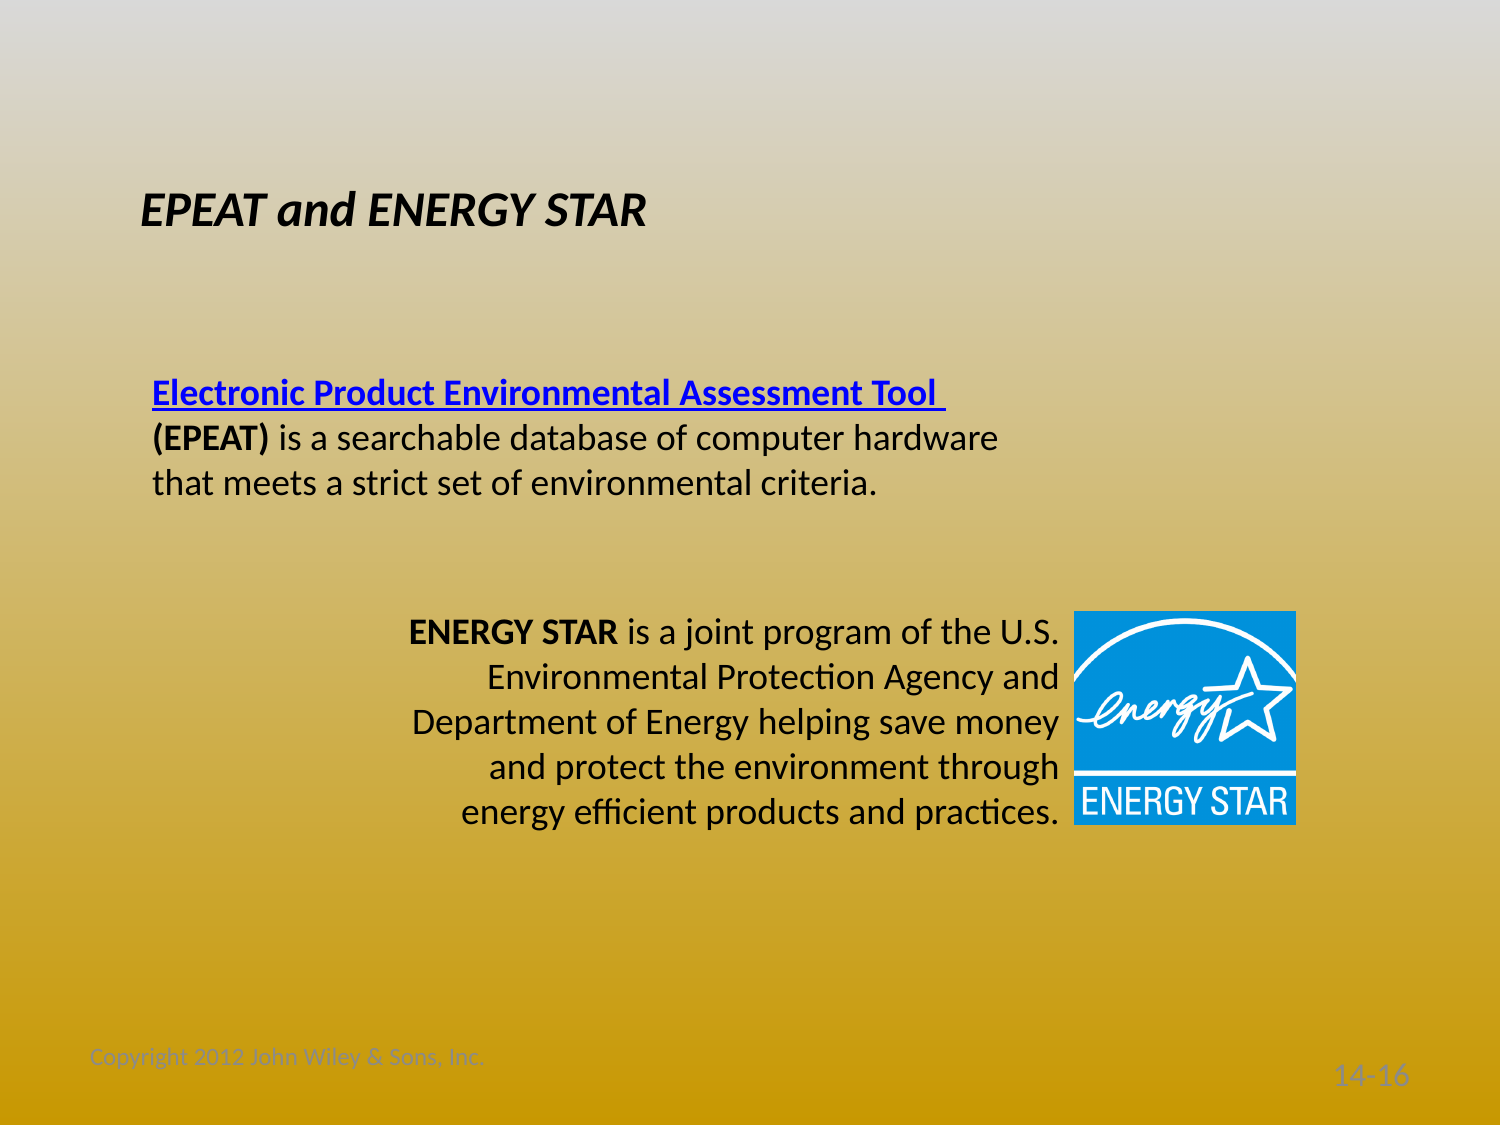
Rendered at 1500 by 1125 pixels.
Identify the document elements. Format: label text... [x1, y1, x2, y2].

text_box Electronic Product Environmental Assessment Tool (EPEAT) is a searchable database of computer hardware that meets a strict set of environmental criteria. [137, 361, 1050, 511]
title EPEAT and ENERGY STAR [125, 112, 1050, 300]
text_box ENERGY STAR is a joint program of the U.S. Environmental Protection Agency and Department of Energy helping save money and protect the environment through energy efficient products and practices. [362, 599, 1075, 840]
slide_number 14-16 [1074, 1042, 1425, 1103]
footer Copyright 2012 John Wiley & Sons, Inc. [75, 1025, 550, 1085]
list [1074, 611, 1296, 826]
